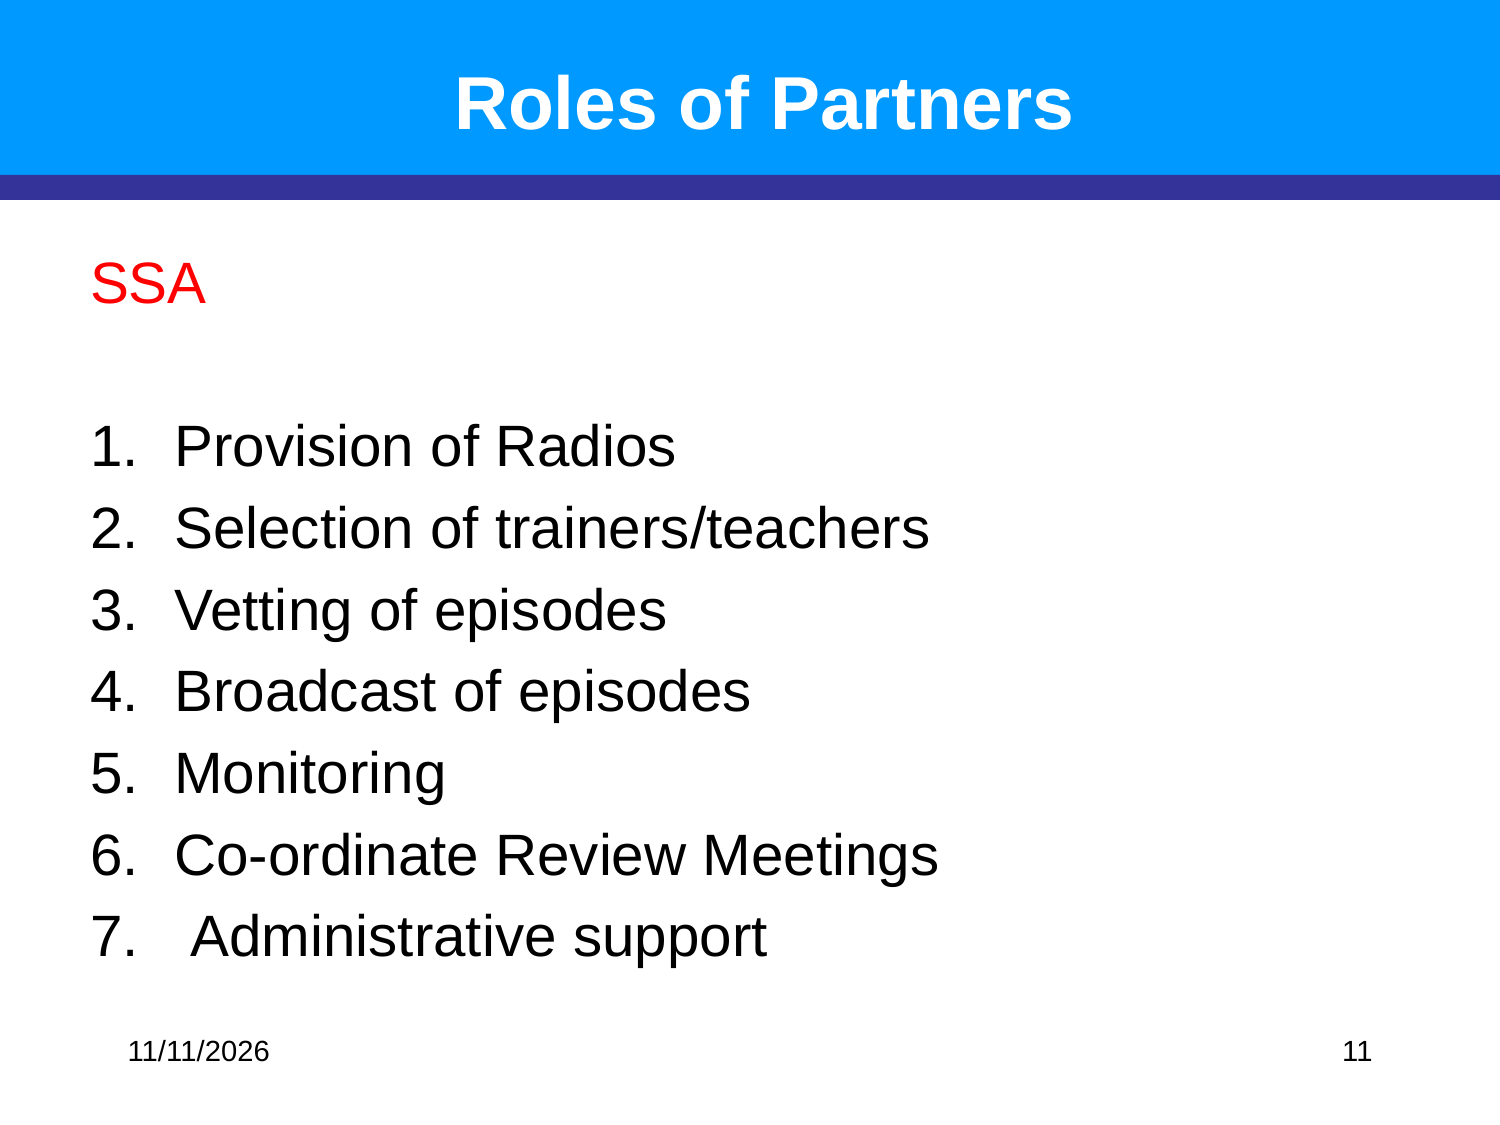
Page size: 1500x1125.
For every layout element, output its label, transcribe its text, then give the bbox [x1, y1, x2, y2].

list SSA Provision of Radios Selection of trainers/teachers Vetting of episodes Broadcast of episodes Monitoring Co-ordinate Review Meetings Administrative support [74, 237, 1351, 951]
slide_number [112, 1024, 426, 1101]
slide_number 11 [1074, 1024, 1388, 1101]
title Roles of Partners [199, 49, 1351, 151]
